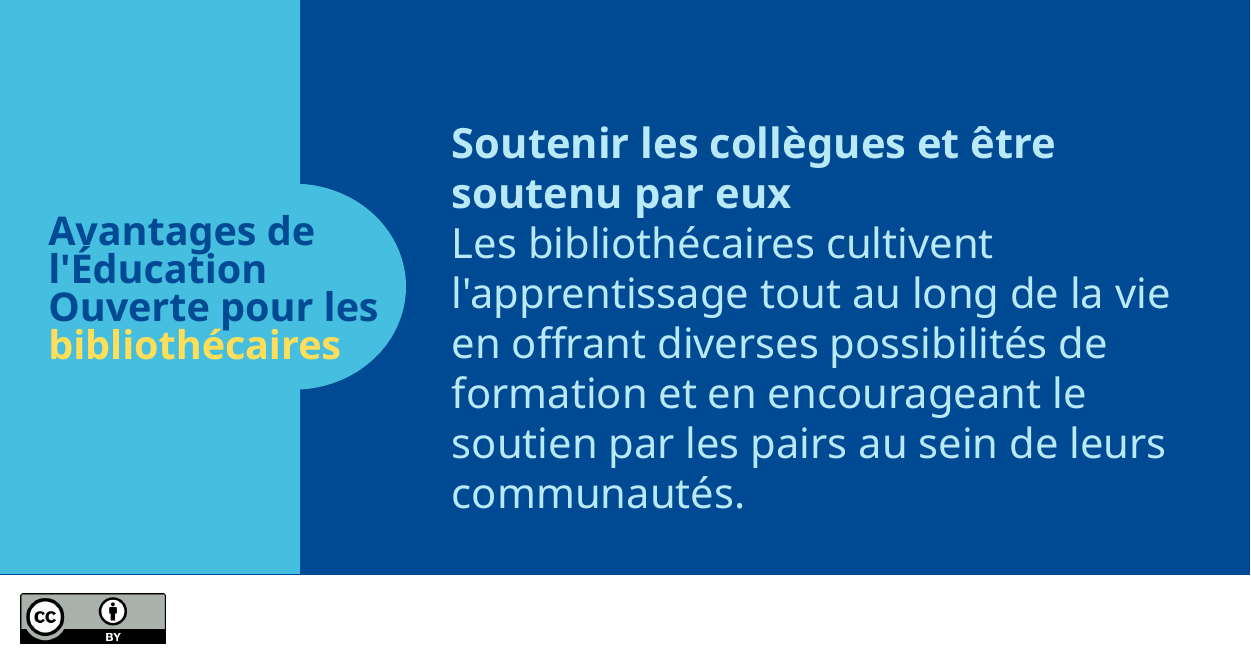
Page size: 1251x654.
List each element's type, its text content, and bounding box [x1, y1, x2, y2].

text_box Avantages de l'Éducation Ouverte pour les bibliothécaires [36, 203, 407, 380]
picture [20, 592, 166, 645]
text_box [228, 183, 360, 203]
text_box [0, 582, 1250, 654]
text_box [246, 380, 342, 390]
text_box [0, 0, 301, 574]
text_box Soutenir les collègues et être soutenu par eux Les bibliothécaires cultivent l'apprentissage tout au long de la vie en offrant diverses possibilités de formation et en encourageant le soutien par les pairs au sein de leurs communautés. [439, 104, 1202, 530]
